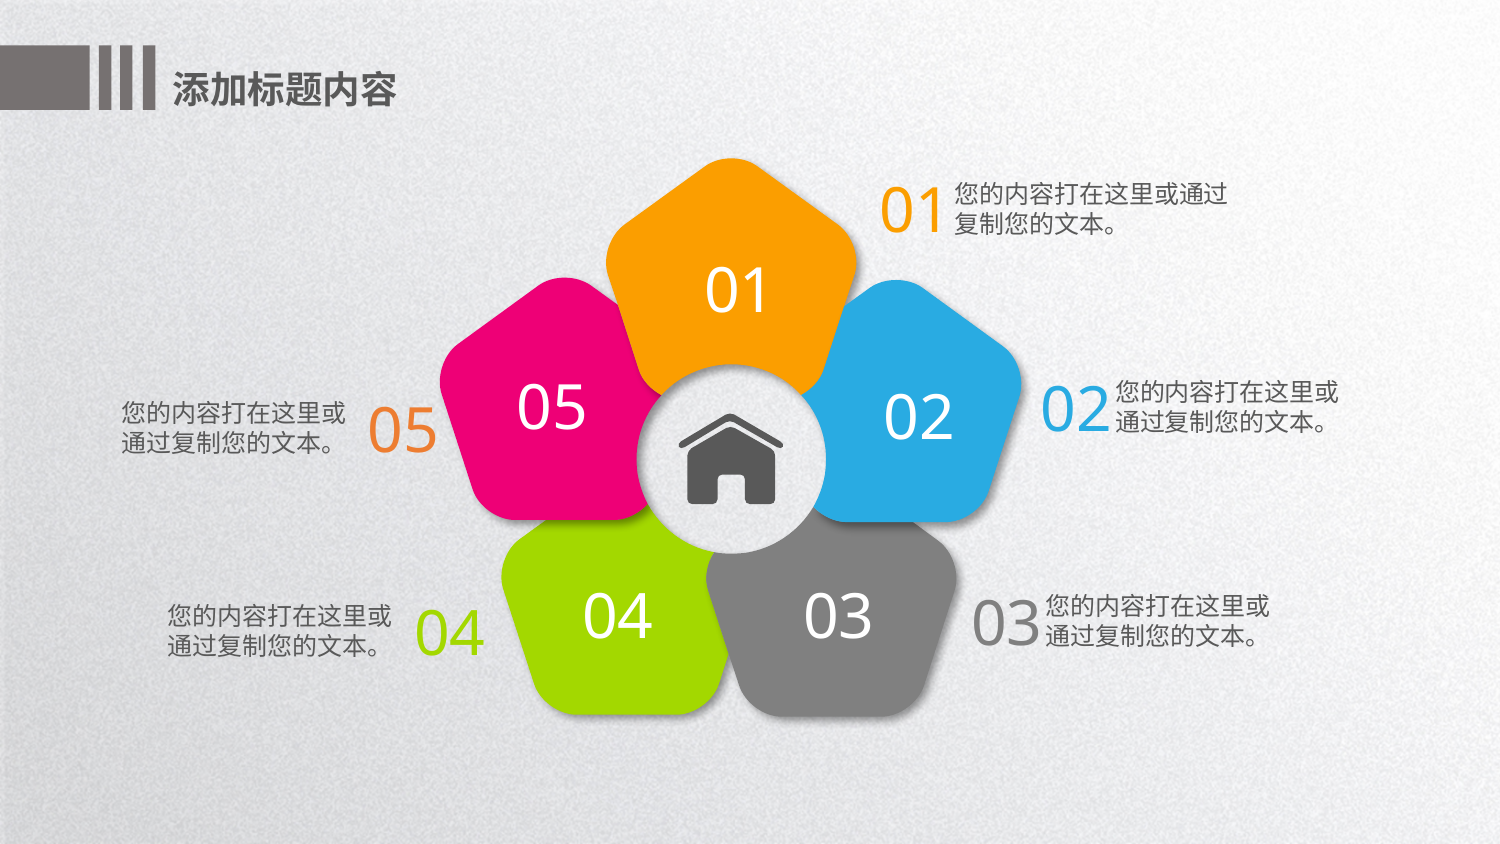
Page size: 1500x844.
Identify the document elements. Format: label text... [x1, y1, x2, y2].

text_box 05 [501, 360, 643, 450]
text_box 您的内容打在这里或通过复制您的文本。 [967, 170, 1264, 246]
text_box [0, 44, 91, 111]
text_box 02 [1025, 361, 1127, 452]
text_box [98, 44, 112, 111]
text_box [119, 44, 133, 111]
text_box [801, 279, 1022, 523]
text_box 01 [865, 162, 967, 253]
text_box [706, 507, 957, 717]
text_box 添加标题内容 [157, 45, 469, 119]
text_box 您的内容打在这里或通过复制您的文本。 [153, 593, 399, 668]
text_box [439, 277, 648, 520]
text_box 您的内容打在这里或通过复制您的文本。 [1058, 583, 1286, 658]
text_box 04 [567, 568, 705, 658]
picture [0, 0, 1500, 844]
text_box 01 [689, 242, 815, 333]
text_box 您的内容打在这里或通过复制您的文本。 [107, 390, 353, 466]
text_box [677, 413, 784, 504]
text_box 04 [399, 585, 501, 676]
text_box [606, 158, 857, 396]
text_box [501, 516, 727, 715]
text_box 05 [353, 382, 455, 473]
text_box 02 [868, 369, 1006, 460]
text_box 03 [788, 568, 929, 658]
text_box 您的内容打在这里或通过复制您的文本。 [1127, 369, 1355, 444]
text_box [643, 388, 656, 425]
text_box 03 [956, 575, 1058, 666]
text_box [142, 44, 156, 111]
